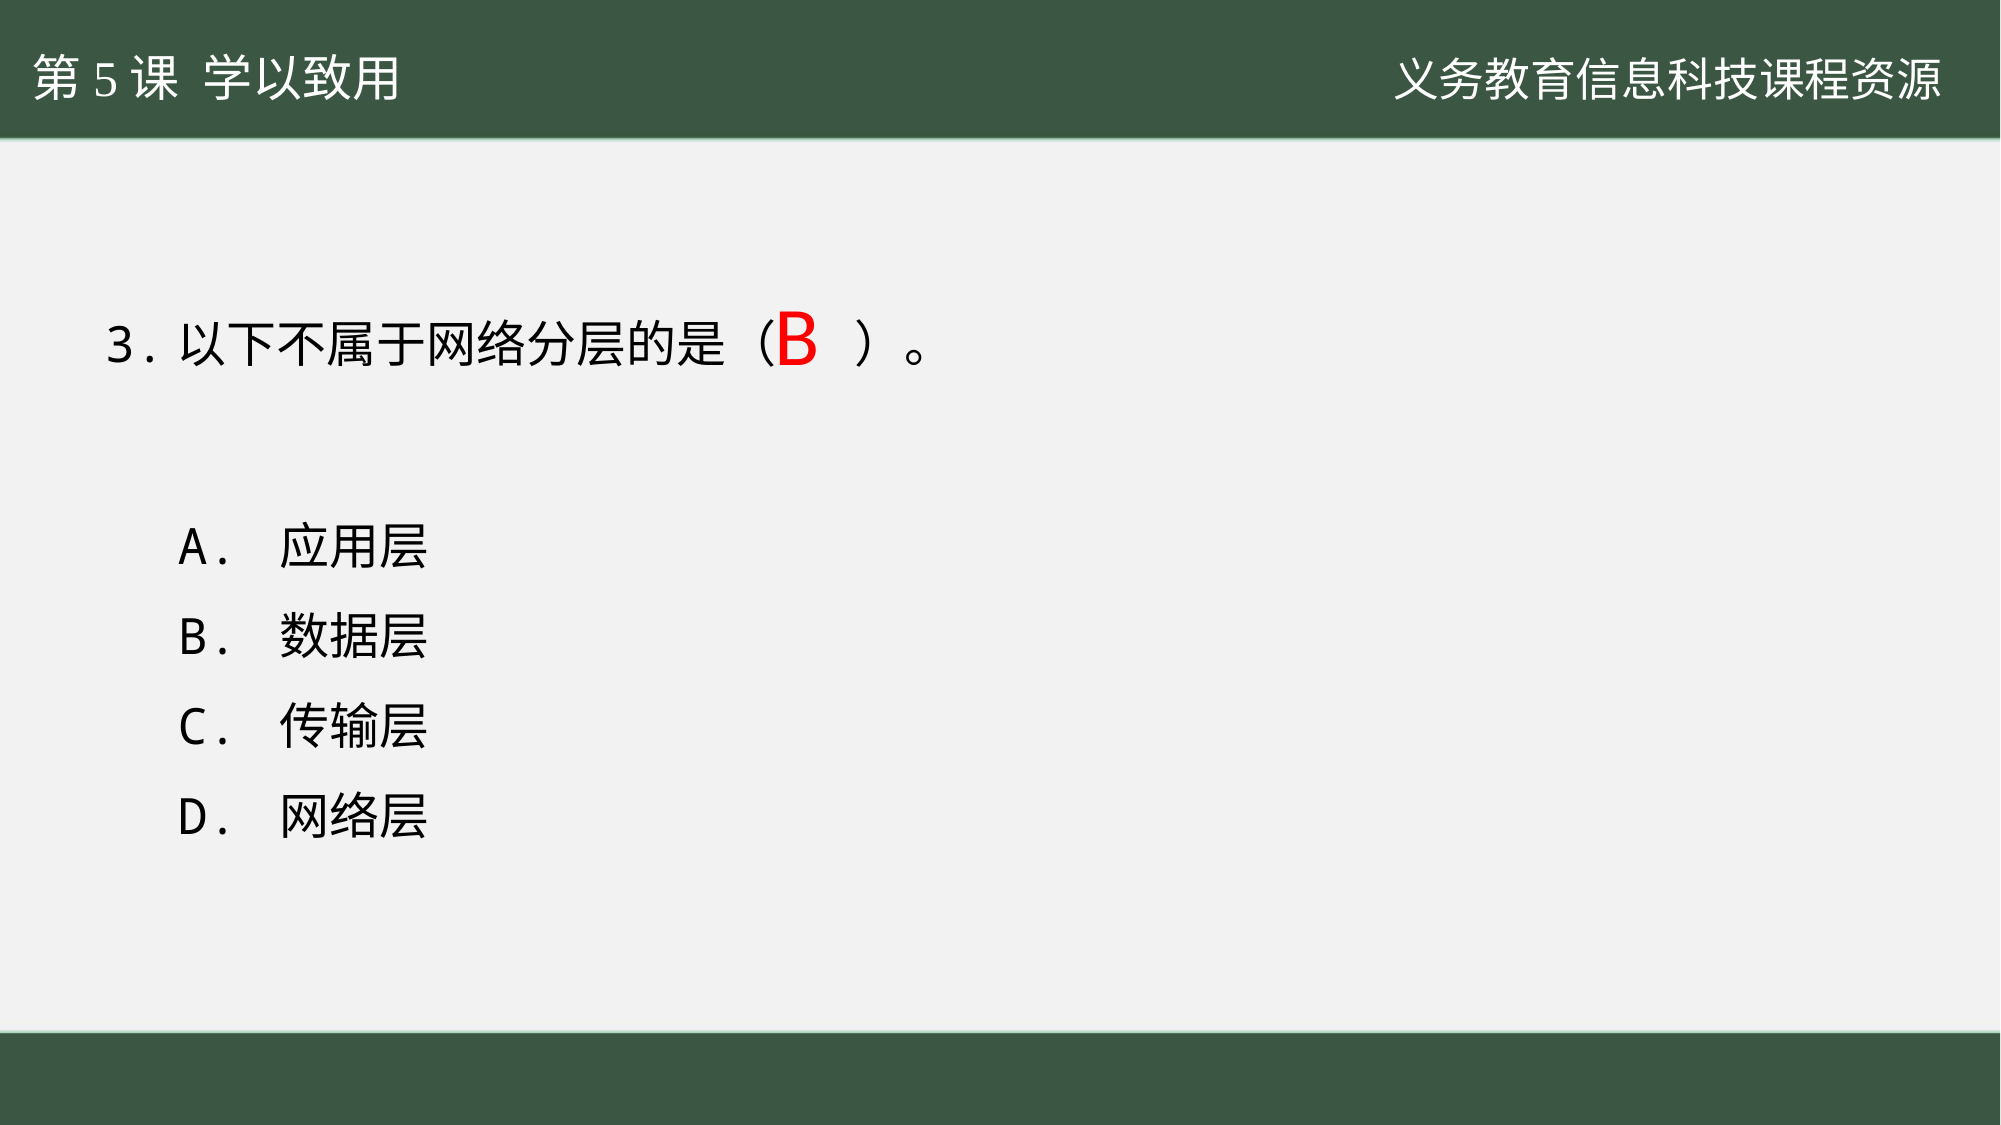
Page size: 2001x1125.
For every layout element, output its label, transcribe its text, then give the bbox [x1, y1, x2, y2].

text_box 3.以下不属于网络分层的是（ ）。 [847, 274, 1914, 380]
text_box 第5课 学以致用 [16, 45, 662, 140]
text_box 3.以下不属于网络分层的是（ ）。 [90, 274, 760, 380]
picture [0, 0, 2001, 1125]
text_box A. 应用层 B. 数据层 C. 传输层 D. 网络层 [162, 477, 1621, 852]
text_box B [760, 274, 847, 390]
